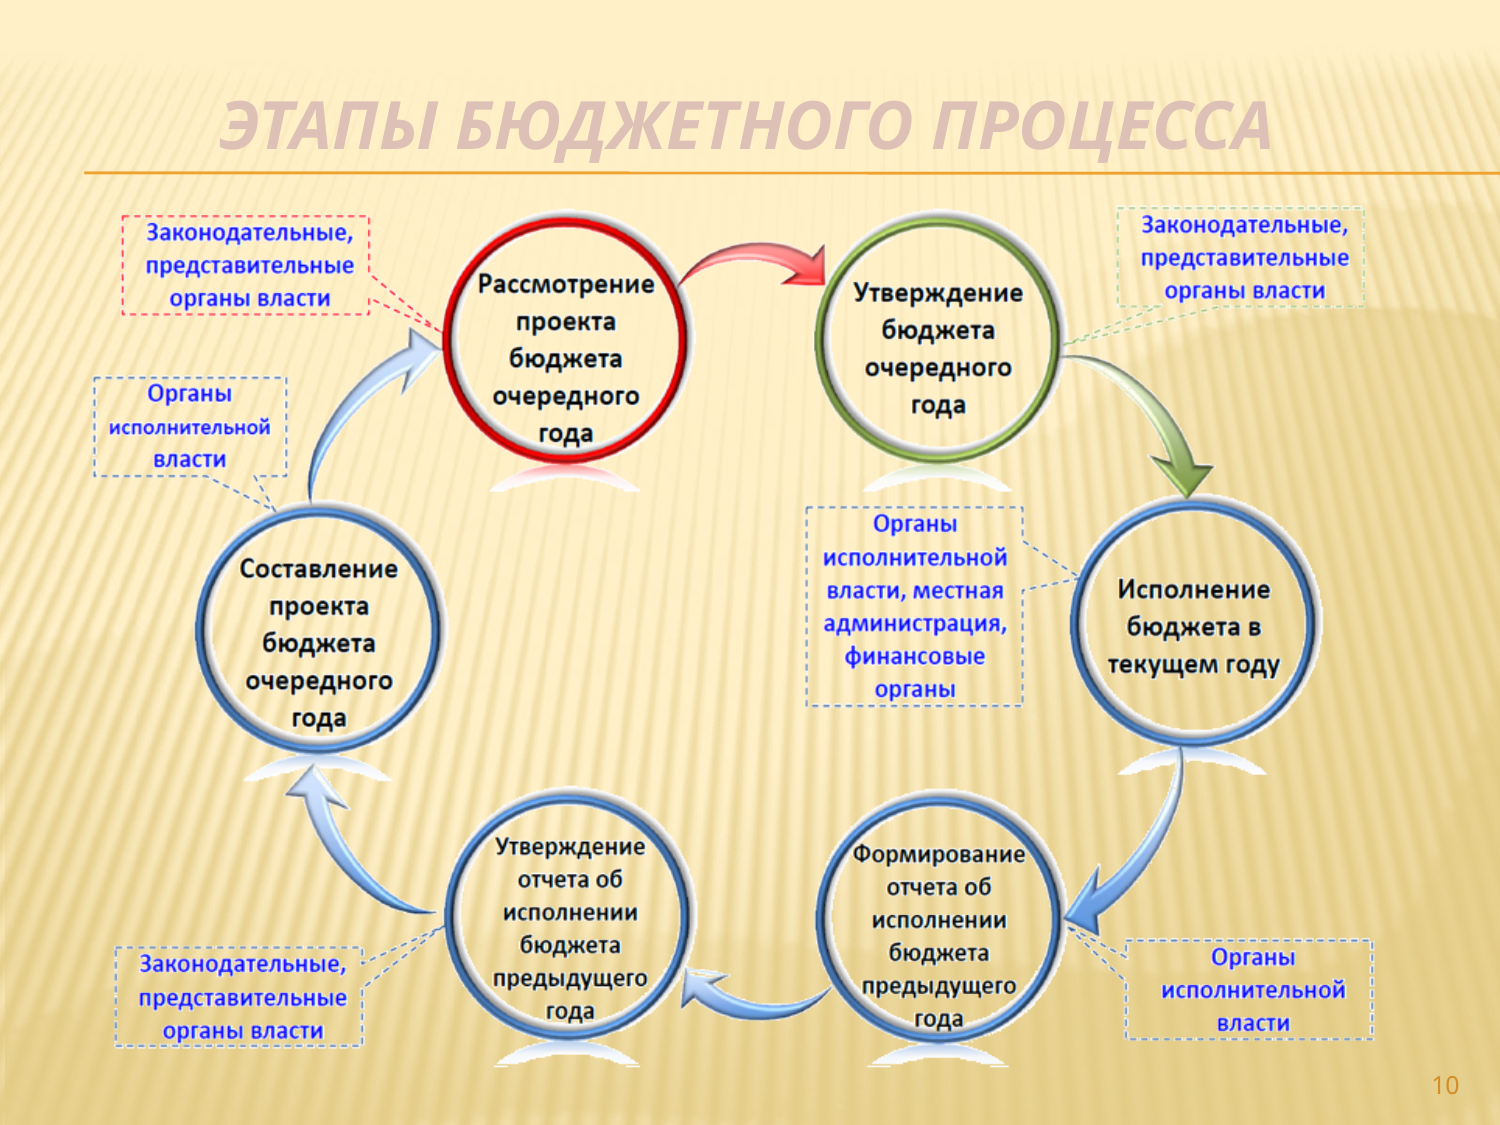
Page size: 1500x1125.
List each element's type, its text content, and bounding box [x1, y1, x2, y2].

slide_number 10 [1350, 1061, 1475, 1103]
title Этапы бюджетного процесса [71, 66, 1424, 181]
picture [88, 194, 1412, 1070]
